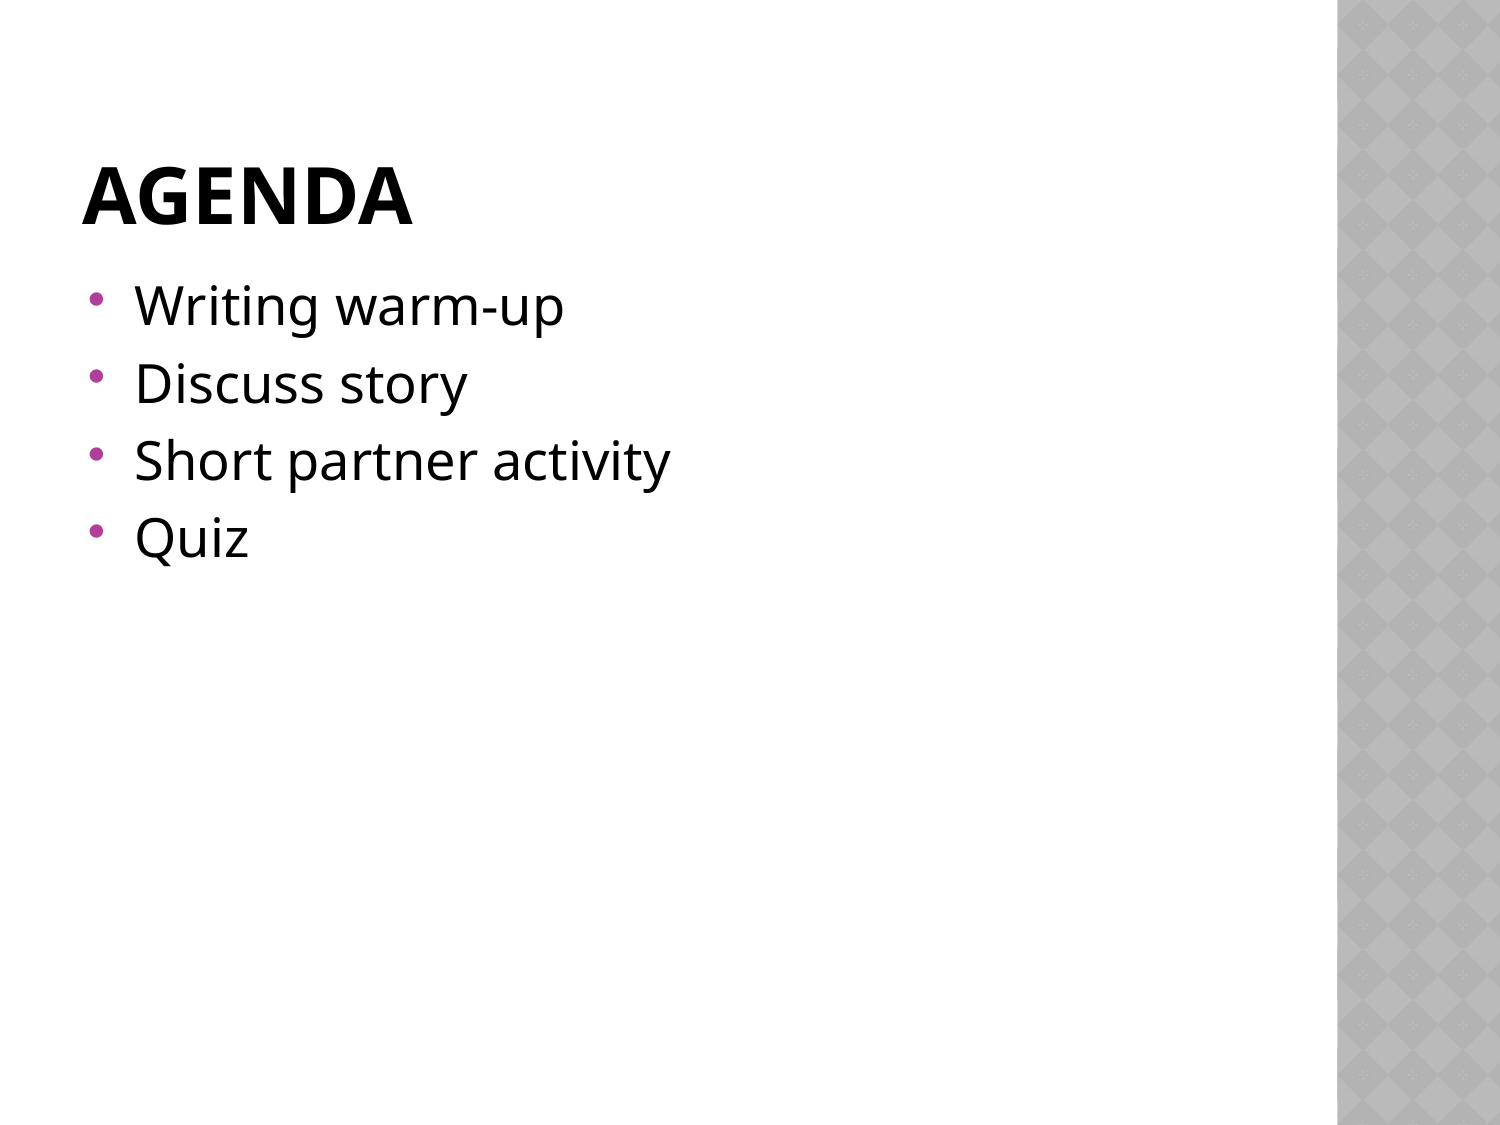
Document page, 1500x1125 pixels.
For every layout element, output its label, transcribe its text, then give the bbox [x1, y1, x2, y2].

list Writing warm-up Discuss story Short partner activity Quiz [75, 264, 1263, 1059]
title Agenda [75, 52, 1263, 240]
